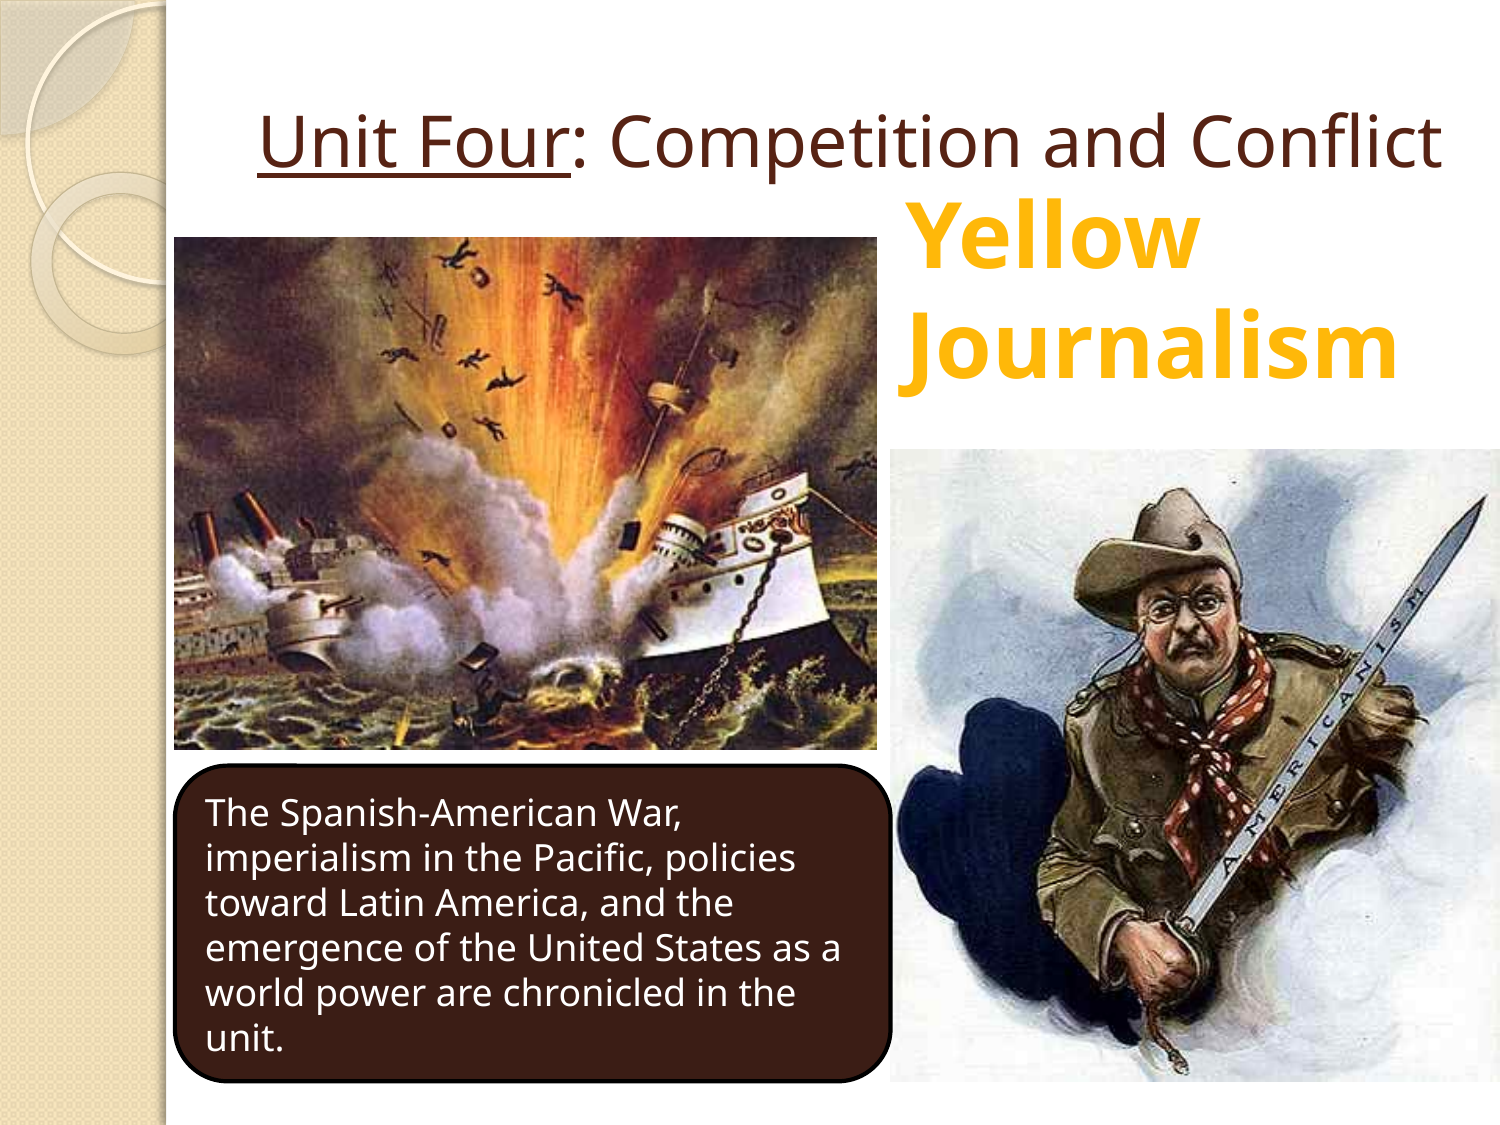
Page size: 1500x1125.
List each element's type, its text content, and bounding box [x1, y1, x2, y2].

title Unit Four: Competition and Conflict [235, 45, 1466, 233]
picture [890, 449, 1500, 1082]
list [174, 237, 877, 751]
text_box The Spanish-American War, imperialism in the Pacific, policies toward Latin America, and the emergence of the United States as a world power are chronicled in the unit. [172, 763, 883, 1084]
text_box Yellow Journalism [890, 169, 1463, 447]
